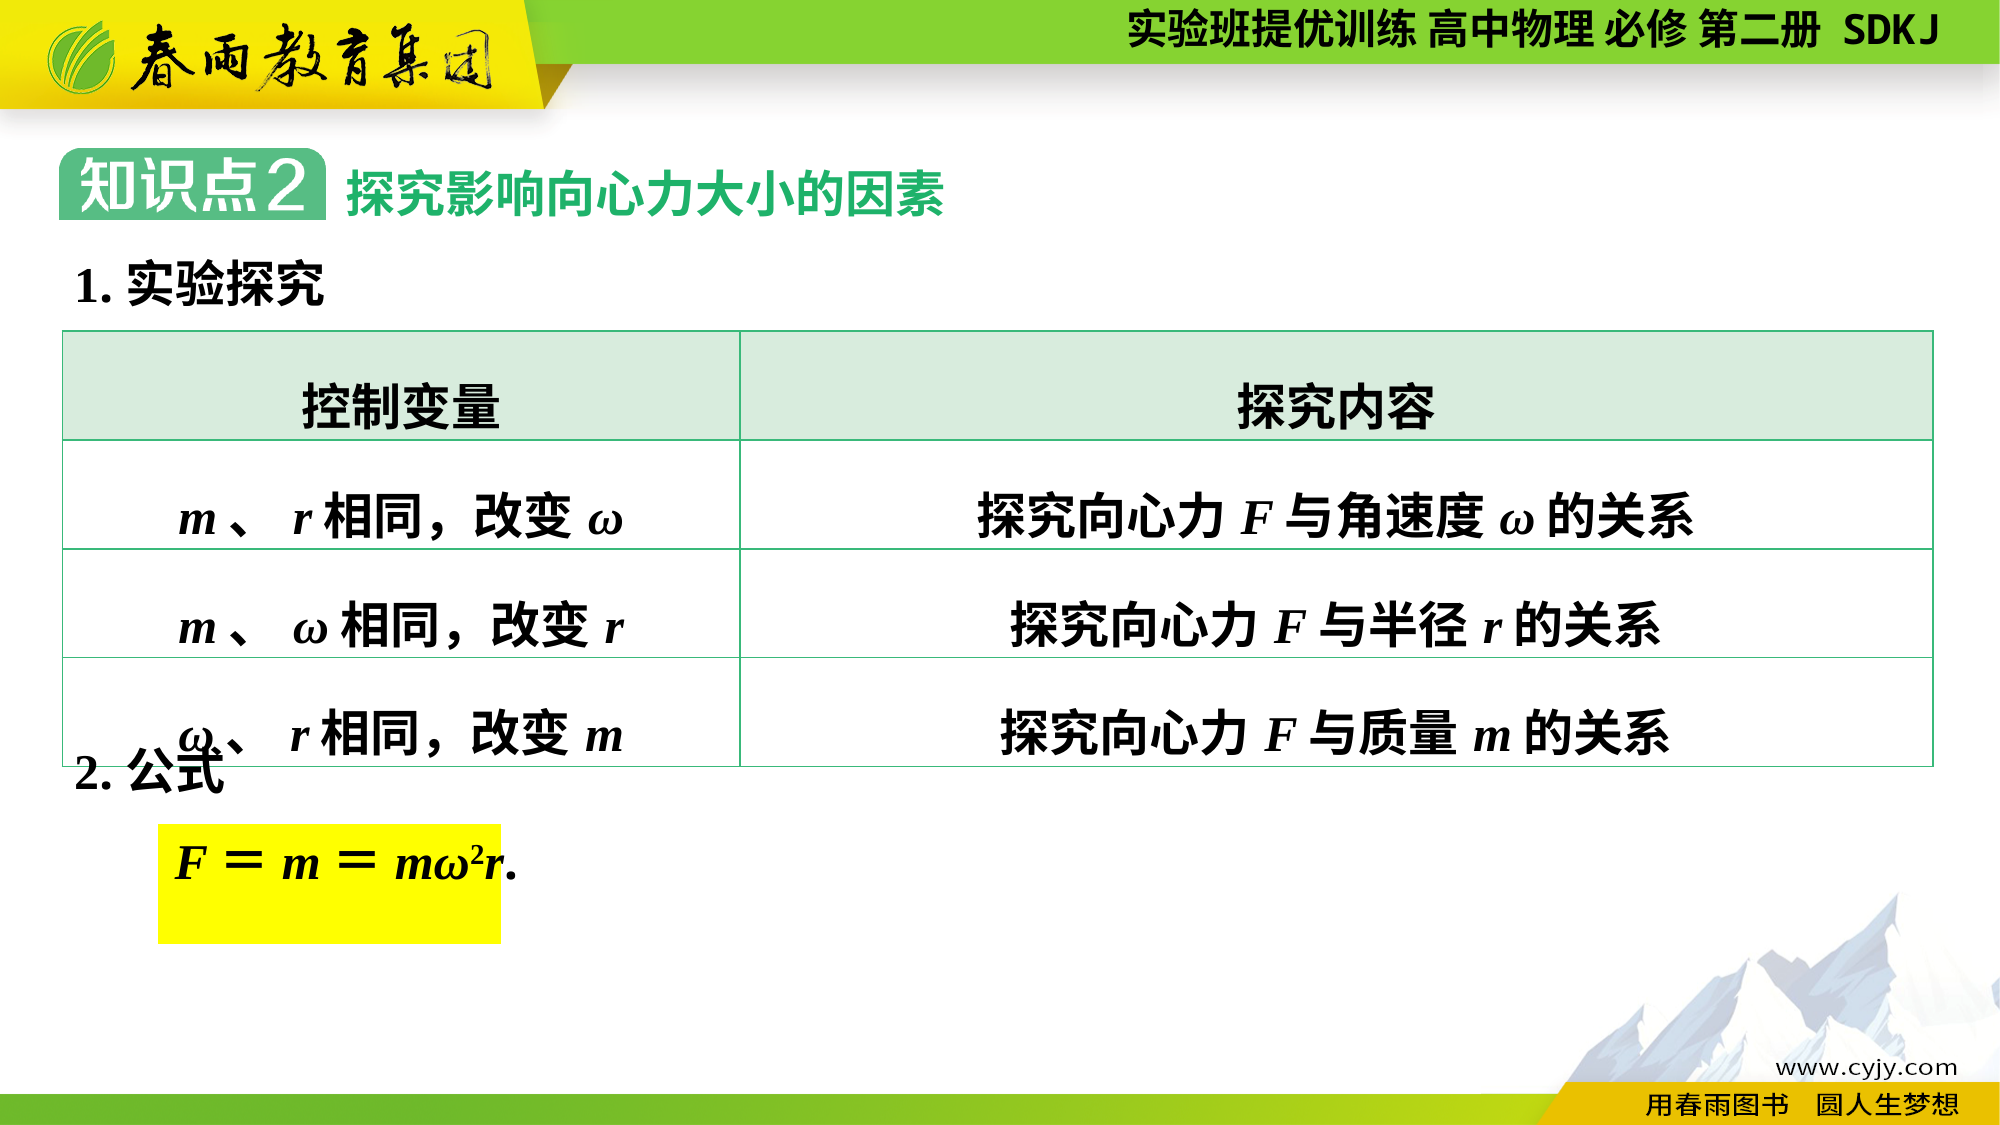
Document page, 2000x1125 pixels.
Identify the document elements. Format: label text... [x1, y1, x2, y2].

picture [0, 0, 2000, 1125]
table_header 控制变量 [63, 332, 739, 439]
table_cell ω、r相同，改变m [63, 658, 739, 766]
list 探究影响向心力大小的因素 1.实验探究 [59, 125, 1944, 311]
table_cell 探究向心力F与半径r的关系 [741, 550, 1932, 657]
table_cell m、ω相同，改变r [63, 550, 739, 657]
table_header 探究内容 [741, 332, 1932, 439]
table_cell 探究向心力F与质量m的关系 [741, 658, 1932, 766]
table_cell 探究向心力F与角速度ω的关系 [741, 441, 1932, 548]
table_cell m、r相同，改变ω [63, 441, 739, 548]
